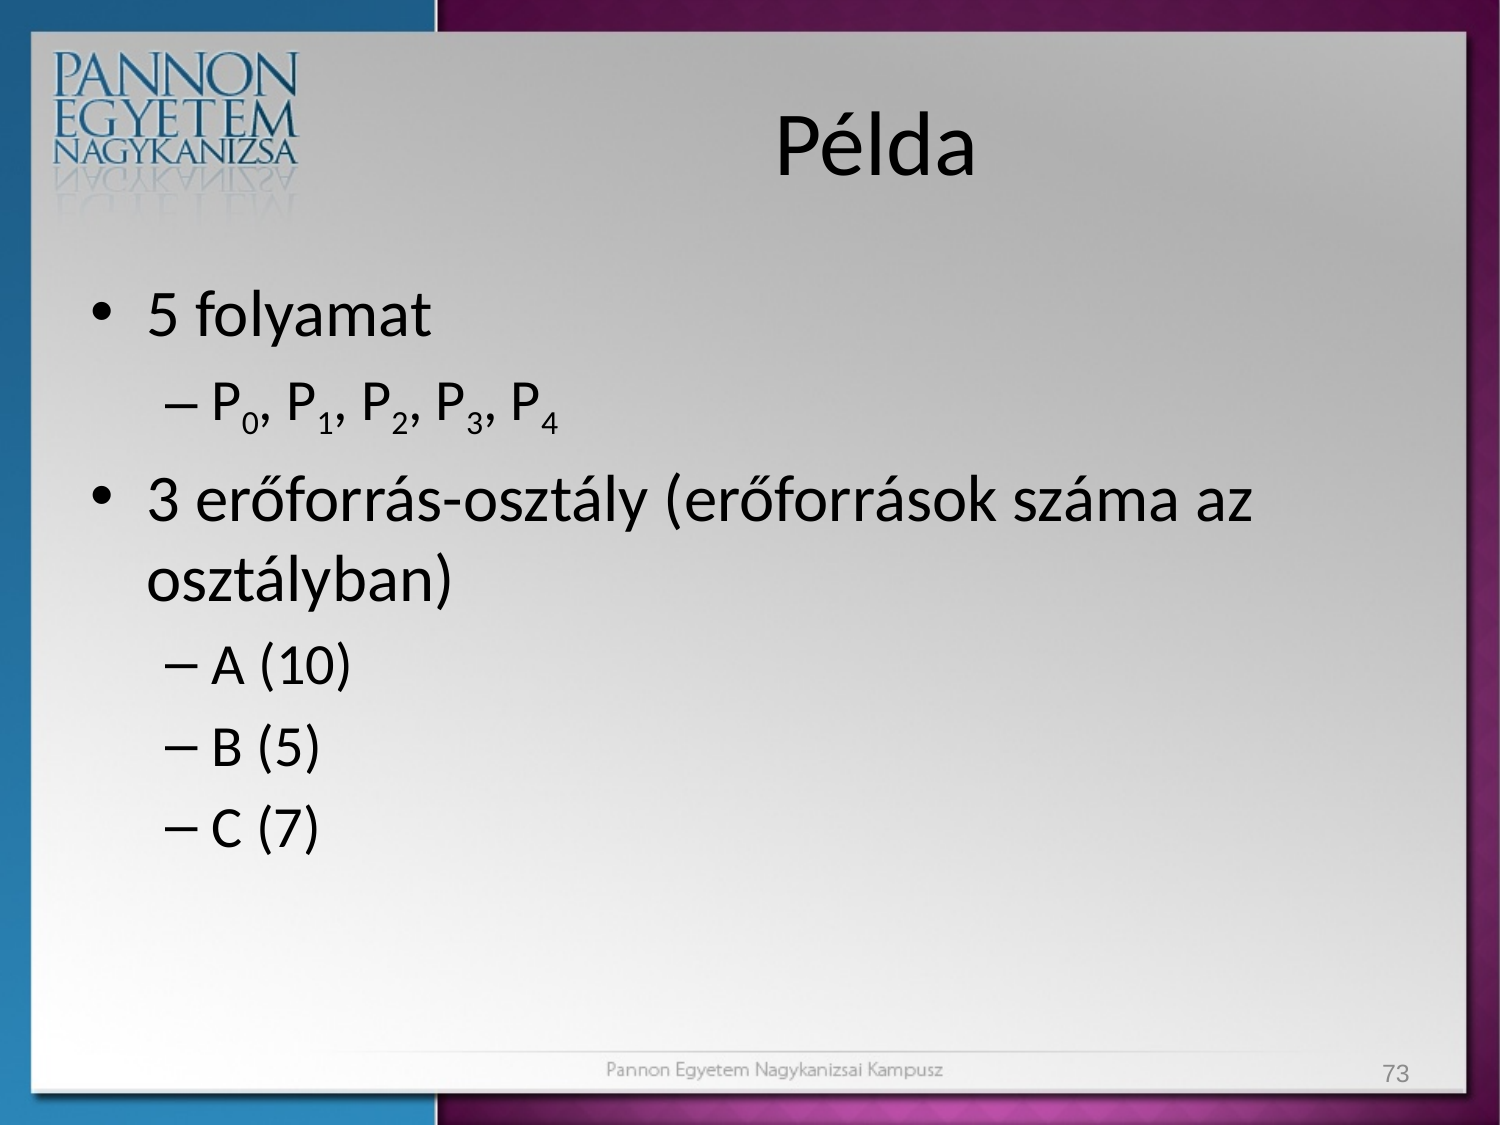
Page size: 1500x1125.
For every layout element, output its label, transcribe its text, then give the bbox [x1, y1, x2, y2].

title Példa [328, 45, 1425, 233]
picture [0, 0, 1500, 1125]
slide_number 73 [1074, 1042, 1425, 1103]
list 5 folyamat P0, P1, P2, P3, P4 3 erőforrás-osztály (erőforrások száma az osztályban) A (10) B (5) C (7) [75, 262, 1425, 1038]
